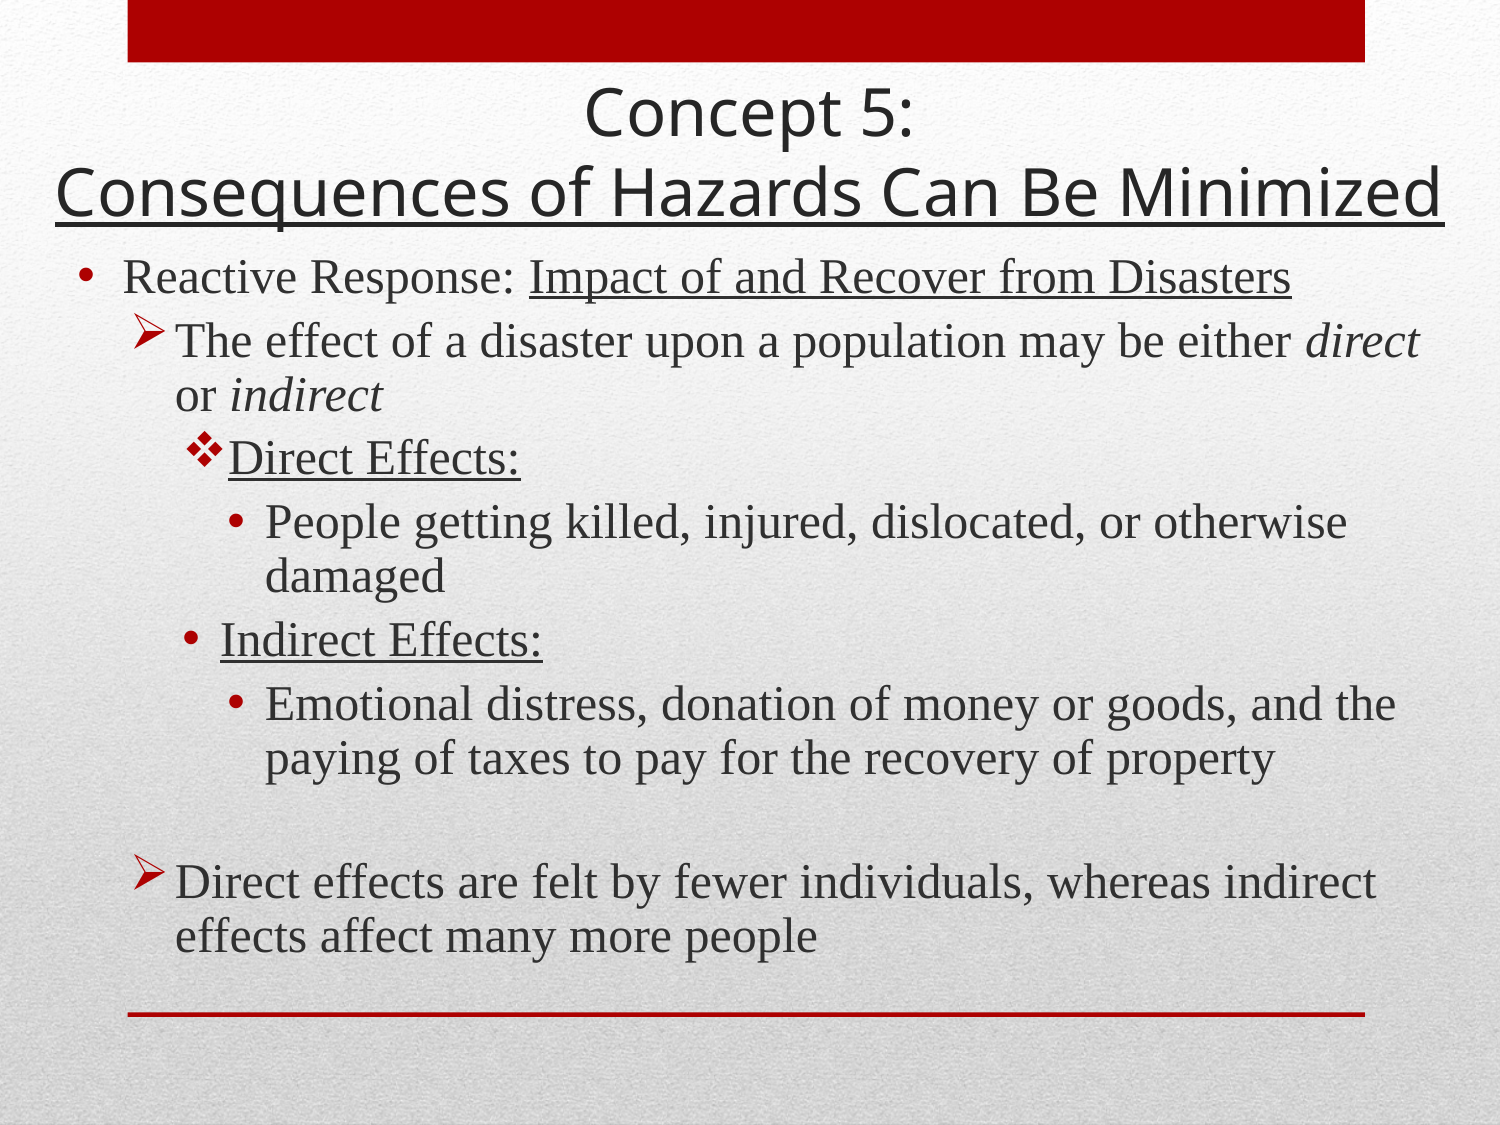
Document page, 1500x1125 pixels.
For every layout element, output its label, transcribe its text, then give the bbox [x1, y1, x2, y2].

title Concept 5: Consequences of Hazards Can Be Minimized [0, 50, 1500, 238]
list Reactive Response: Impact of and Recover from Disasters The effect of a disaster upon a population may be either direct or indirect Direct Effects: People getting killed, injured, dislocated, or otherwise damaged Indirect Effects: Emotional distress, donation of money or goods, and the paying of taxes to pay for the recovery of property Direct effects are felt by fewer individuals, whereas indirect effects affect many more people [62, 224, 1438, 1063]
